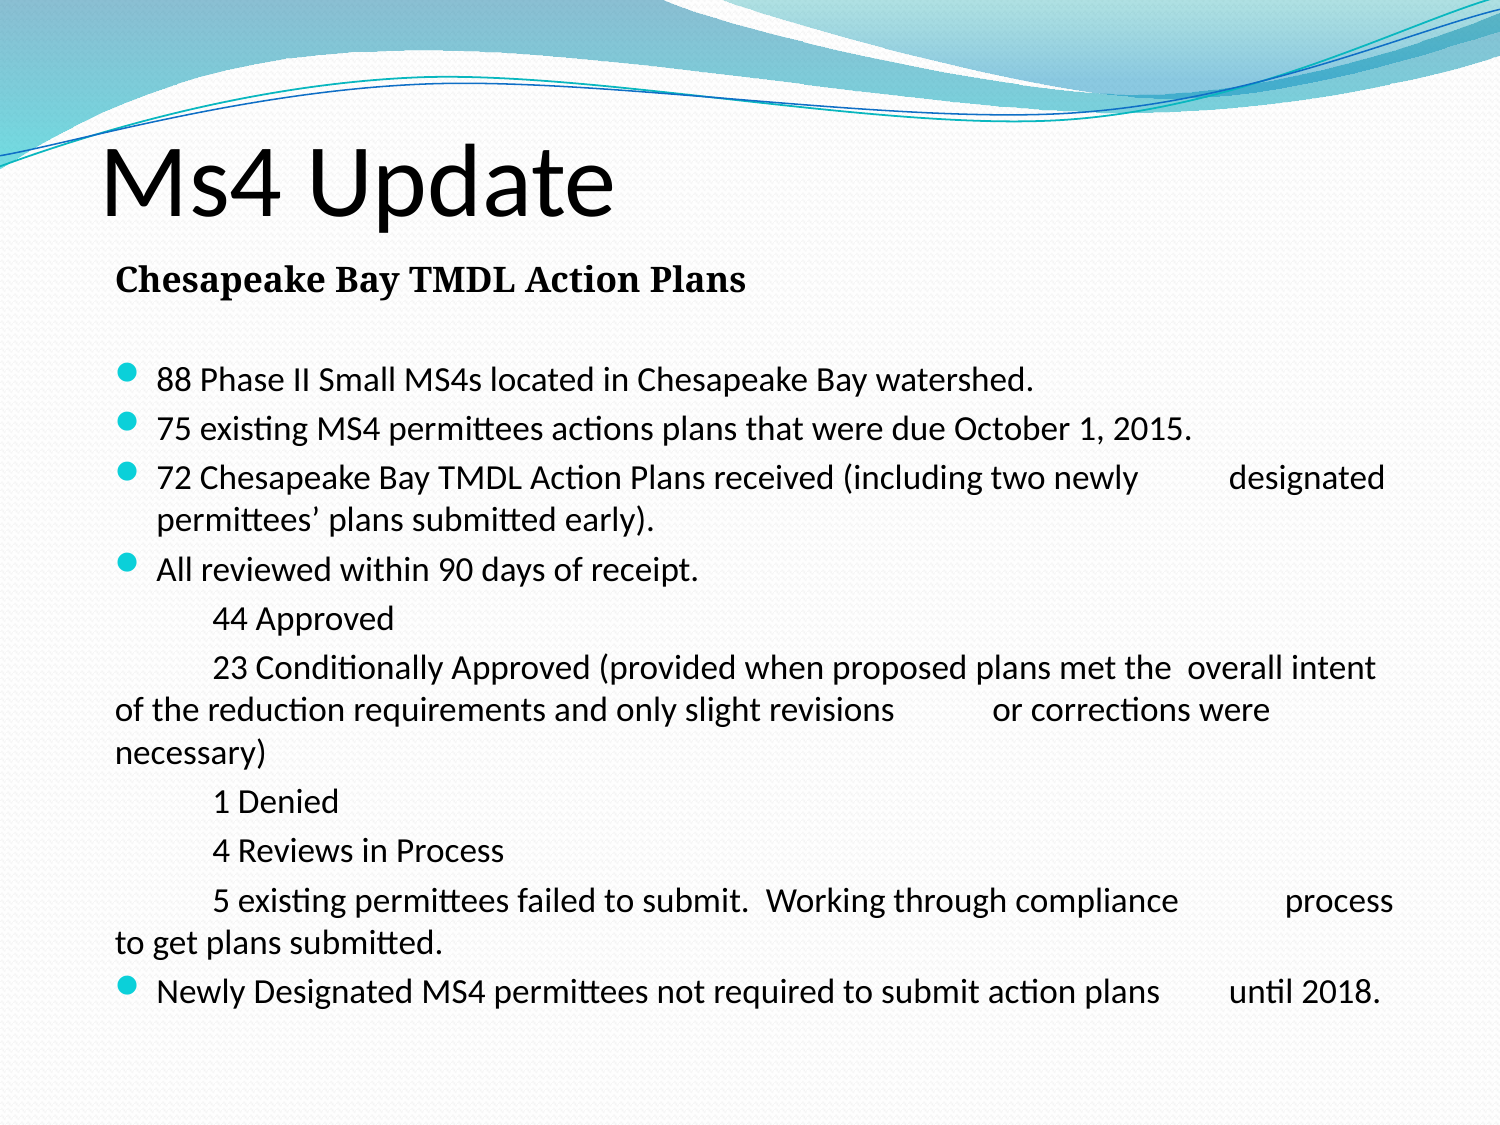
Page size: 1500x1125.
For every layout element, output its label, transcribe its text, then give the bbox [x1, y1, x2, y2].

title Ms4 Update [99, 99, 1425, 238]
list Chesapeake Bay TMDL Action Plans 88 Phase II Small MS4s located in Chesapeake Bay watershed. 75 existing MS4 permittees actions plans that were due October 1, 2015. 72 Chesapeake Bay TMDL Action Plans received (including two newly designated permittees’ plans submitted early). All reviewed within 90 days of receipt. 44 Approved 23 Conditionally Approved (provided when proposed plans met the overall intent of the reduction requirements and only slight revisions or corrections were necessary) 1 Denied 4 Reviews in Process 5 existing permittees failed to submit. Working through compliance process to get plans submitted. Newly Designated MS4 permittees not required to submit action plans until 2018. [99, 249, 1425, 1038]
